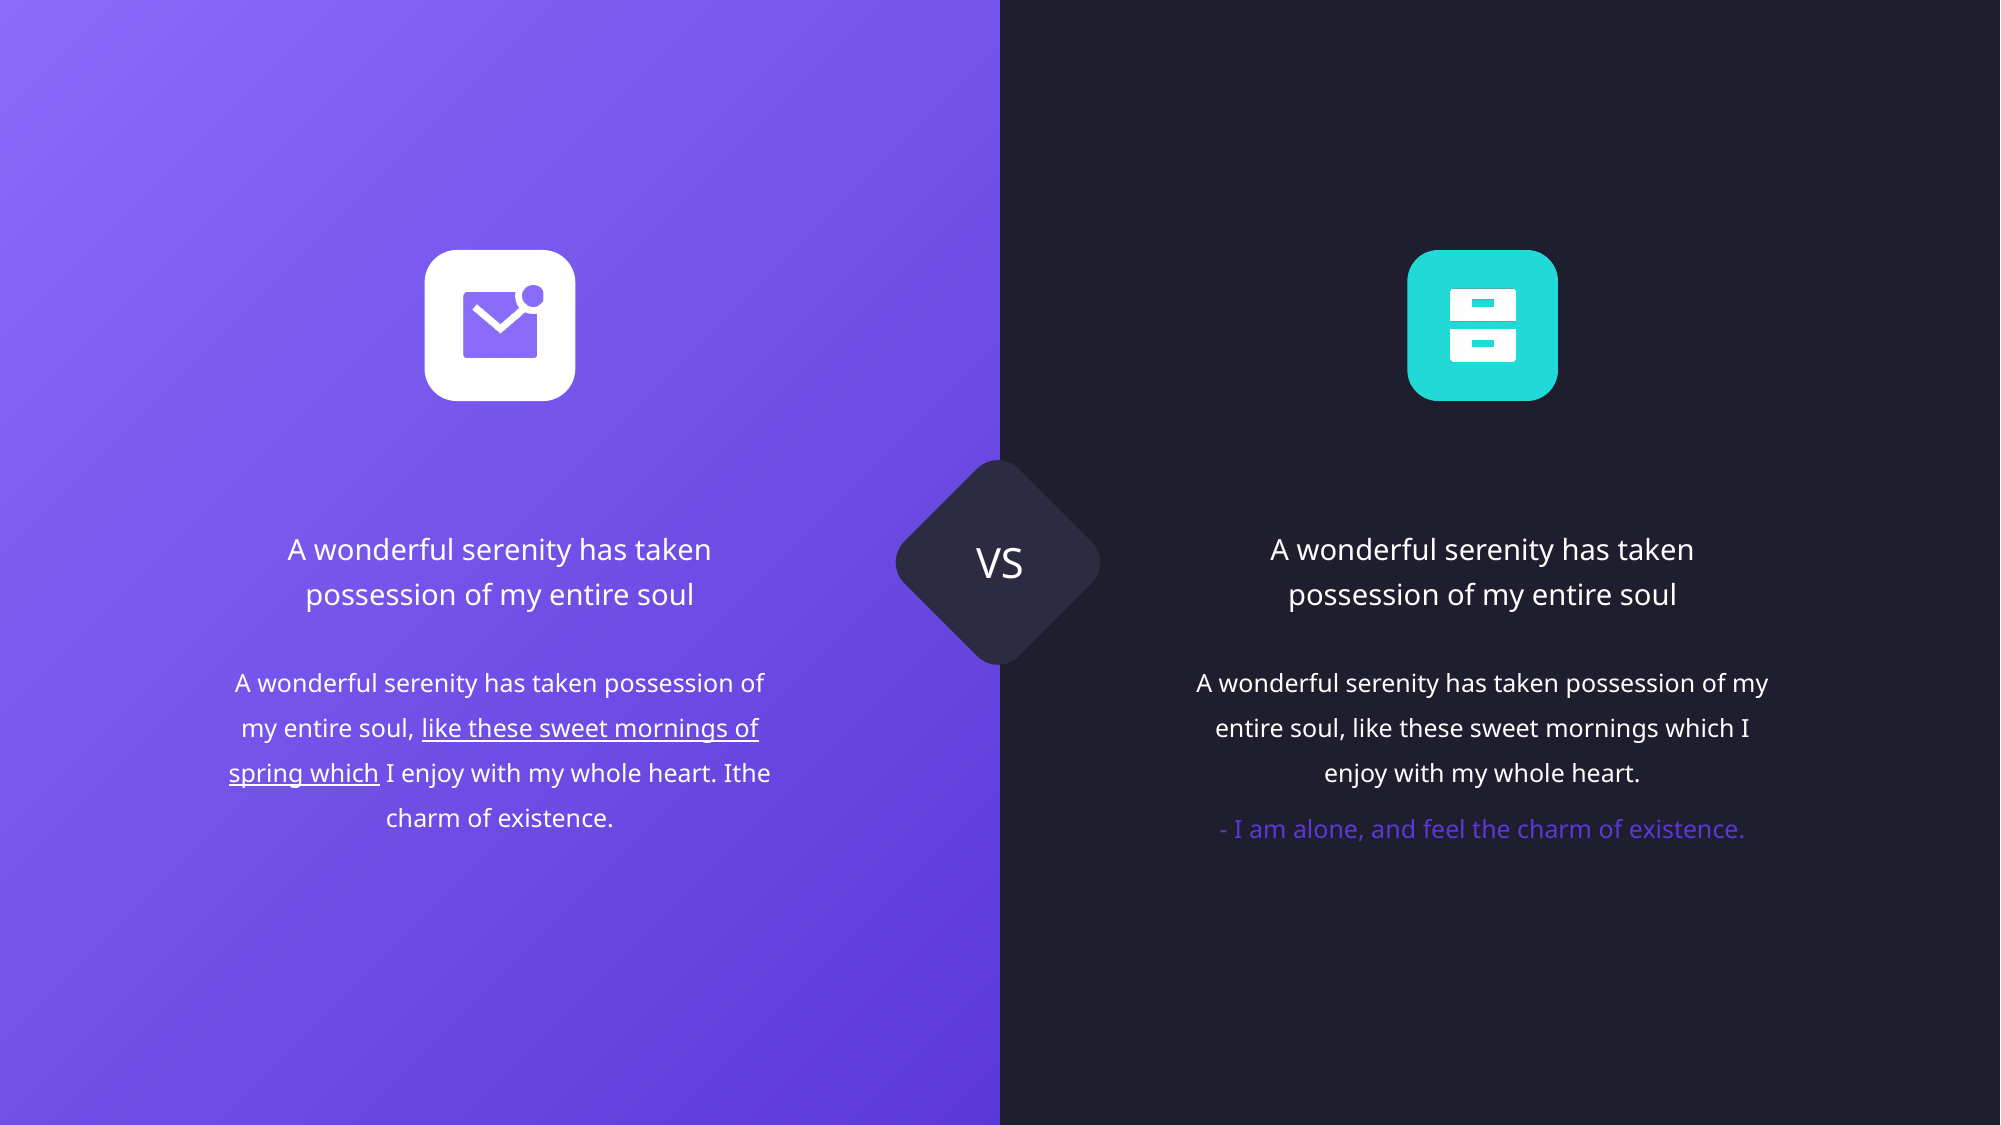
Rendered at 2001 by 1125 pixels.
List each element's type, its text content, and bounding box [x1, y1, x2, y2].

text_box A wonderful serenity has taken possession of my entire soul [230, 512, 770, 619]
text_box VS [939, 529, 1061, 595]
text_box [894, 459, 1102, 666]
text_box A wonderful serenity has taken possession of my entire soul [1213, 513, 1752, 619]
text_box [0, 0, 1001, 1125]
text_box A wonderful serenity has taken possession of my entire soul, like these sweet mornings which I enjoy with my whole heart. [1173, 645, 1793, 791]
text_box - I am alone, and feel the charm of existence. [1160, 791, 1805, 852]
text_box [1407, 249, 1559, 402]
text_box A wonderful serenity has taken possession of my entire soul, like these sweet mornings of spring which I enjoy with my whole heart. Ithe charm of existence. [208, 645, 792, 840]
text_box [424, 249, 576, 402]
